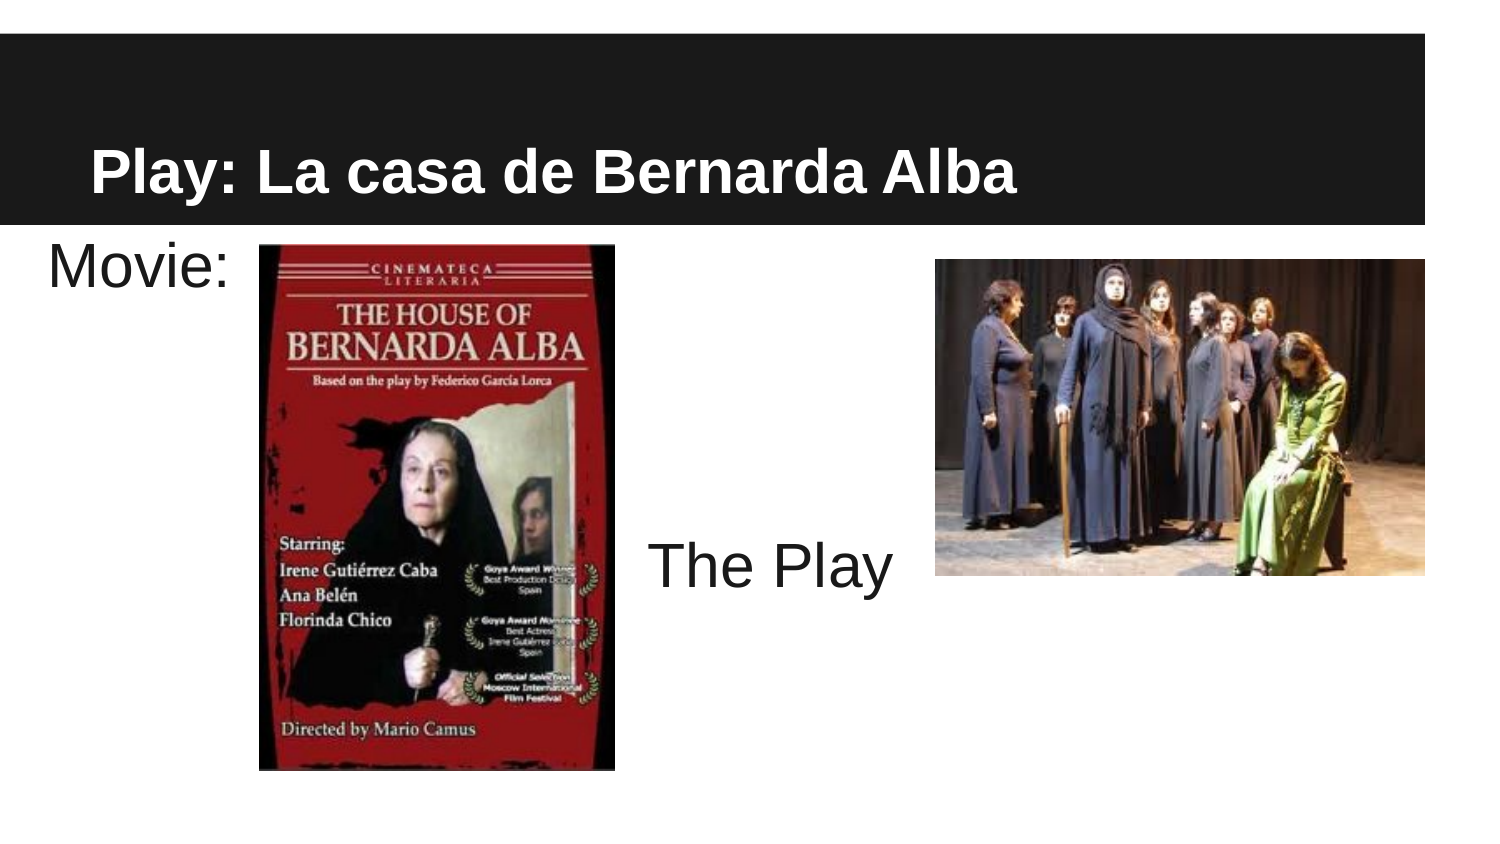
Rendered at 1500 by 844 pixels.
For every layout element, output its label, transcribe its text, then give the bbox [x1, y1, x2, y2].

title Play: La casa de Bernarda Alba [75, 33, 1425, 221]
picture [934, 259, 1426, 576]
picture [259, 244, 616, 772]
list Movie: The Play [32, 210, 1383, 779]
